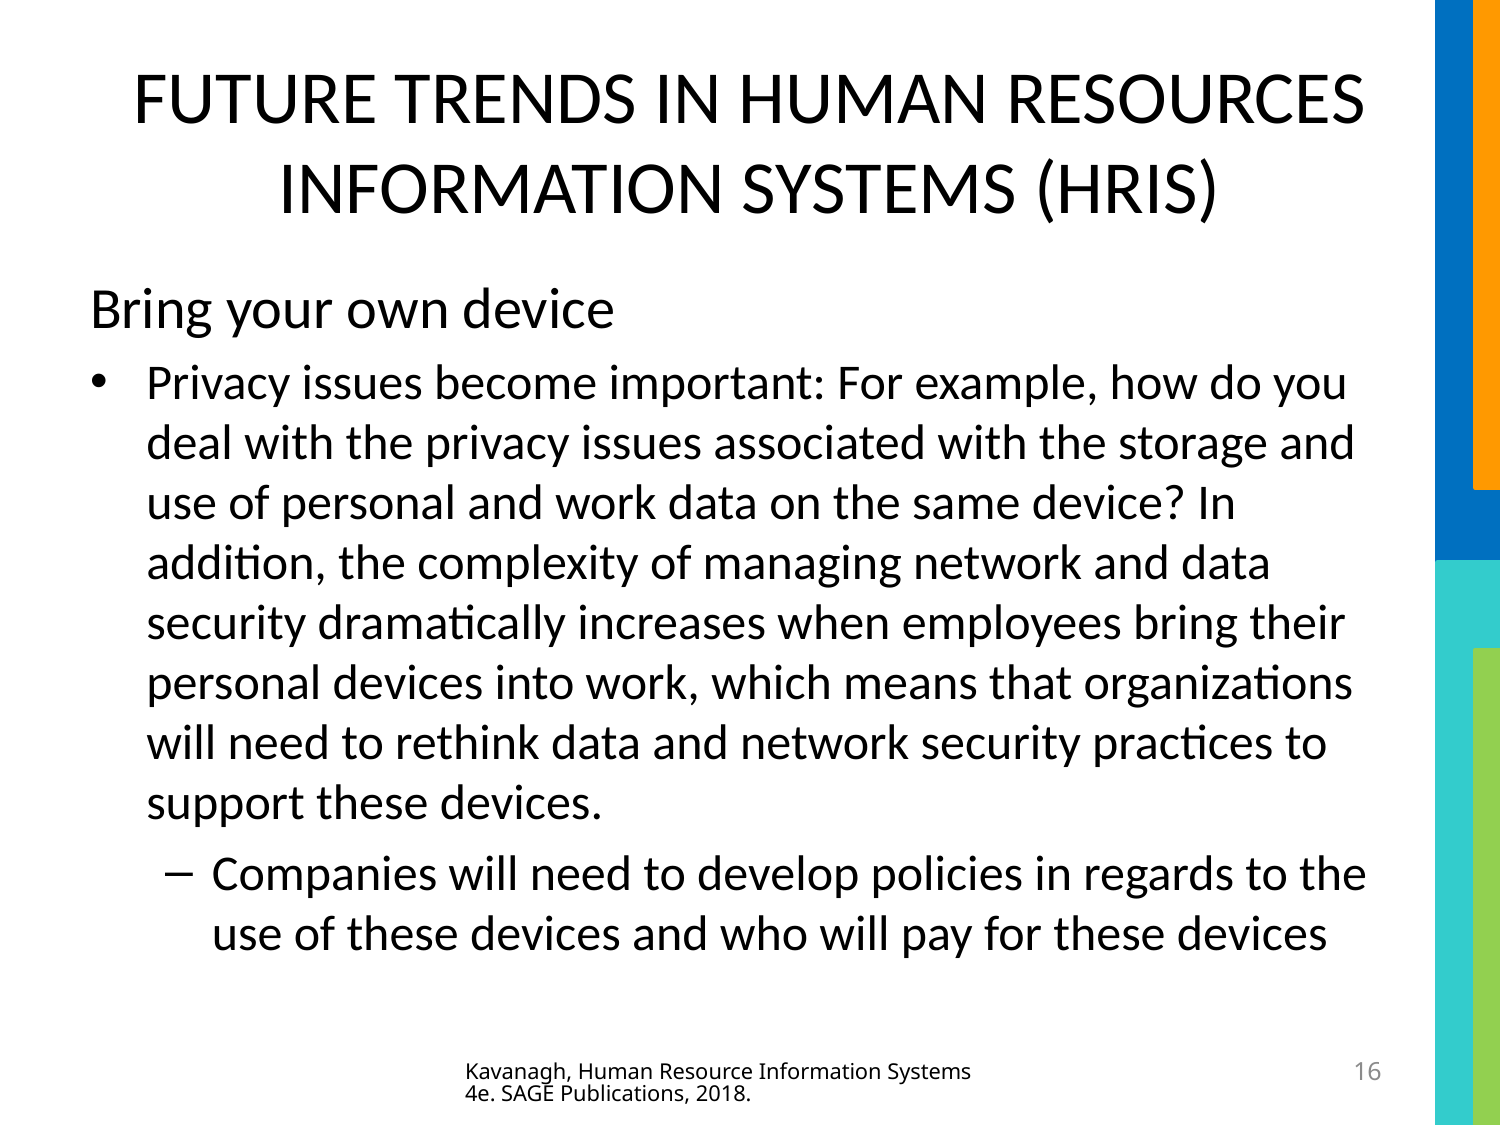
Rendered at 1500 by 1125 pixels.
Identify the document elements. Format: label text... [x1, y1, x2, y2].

list Bring your own device Privacy issues become important: For example, how do you deal with the privacy issues associated with the storage and use of personal and work data on the same device? In addition, the complexity of managing network and data security dramatically increases when employees bring their personal devices into work, which means that organizations will need to rethink data and network security practices to support these devices. Companies will need to develop policies in regards to the use of these devices and who will pay for these devices [75, 262, 1425, 1005]
slide_number 16 [1059, 1042, 1397, 1103]
title FUTURE TRENDS IN HUMAN RESOURCES INFORMATION SYSTEMS (HRIS) [75, 45, 1425, 233]
footer Kavanagh, Human Resource Information Systems 4e. SAGE Publications, 2018. [450, 1042, 1004, 1103]
